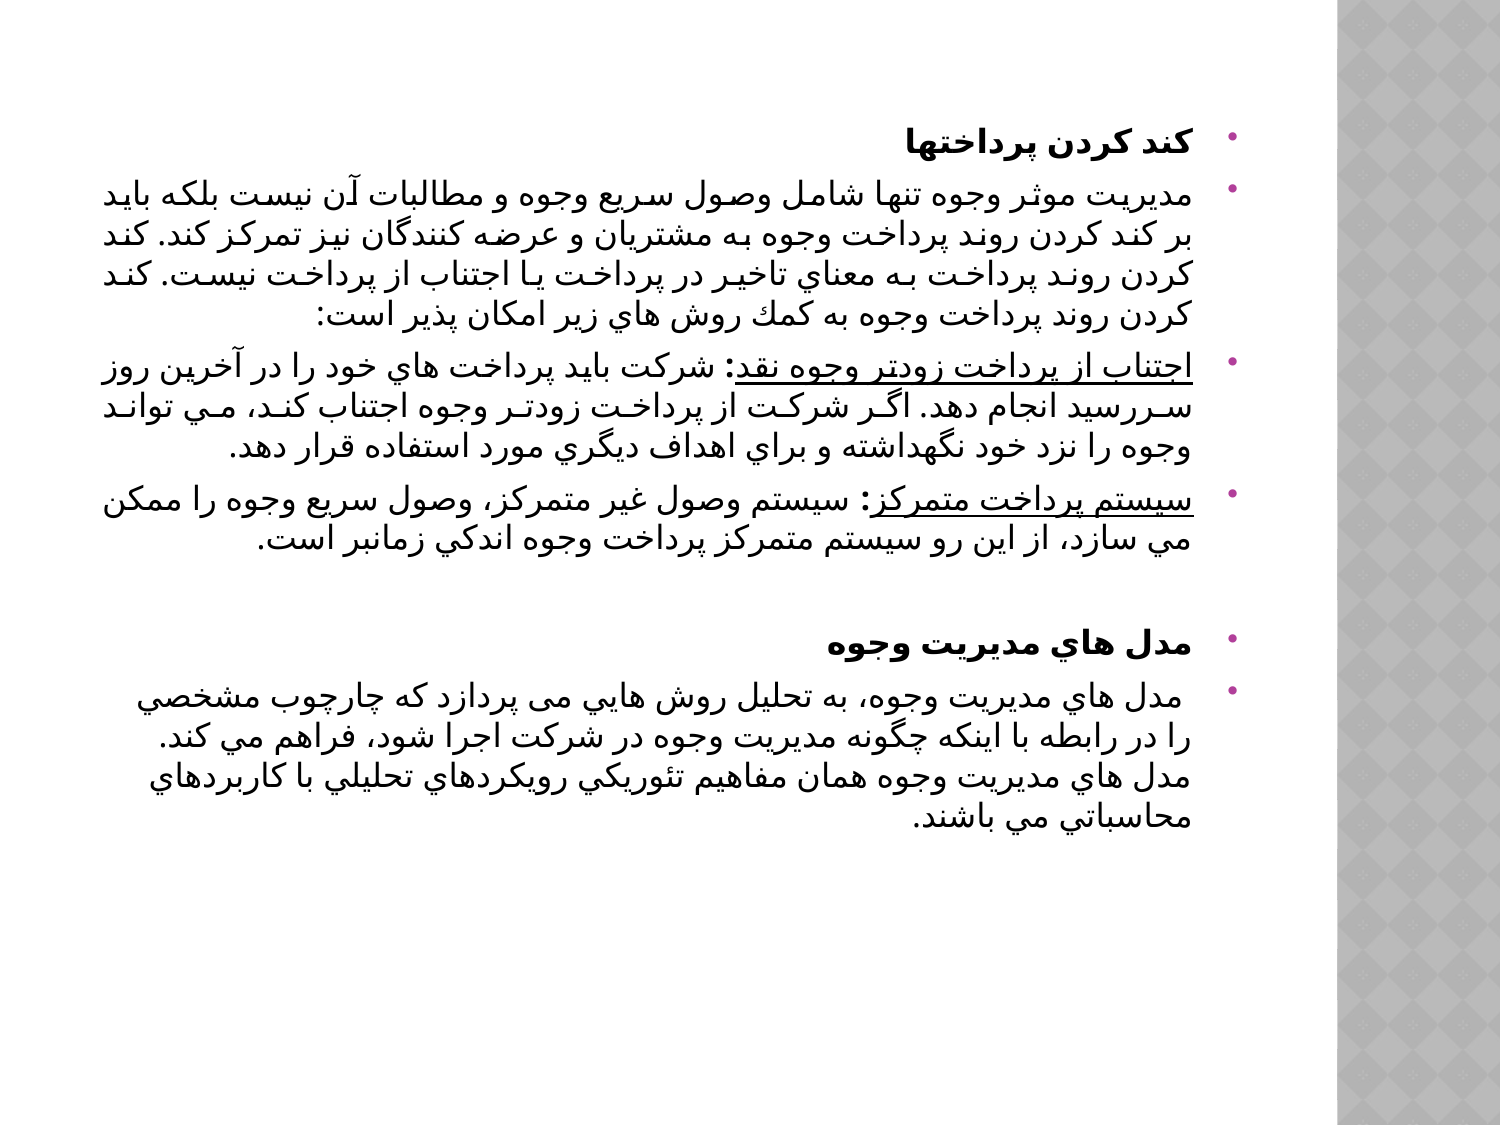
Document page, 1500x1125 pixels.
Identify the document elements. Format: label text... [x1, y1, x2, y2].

list کند کردن پرداخت­ها مديريت موثر وجوه تنها شامل وصول سريع وجوه و مطالبات آن نيست بلكه بايد بر كند كردن روند پرداخت وجوه به مشتريان و عرضه كنندگان نيز تمركز كند. كند كردن روند پرداخت به معناي تاخير در پرداخت يا اجتناب از پرداخت نيست. كند كردن روند پرداخت وجوه به كمك روش هاي زير امكان پذير است: اجتناب از پرداخت زودتر وجوه نقد: شركت بايد پرداخت هاي خود را در آخرين روز سررسيد انجام دهد. اگر شركت از پرداخت زودتر وجوه اجتناب كند، مي تواند وجوه را نزد خود نگهداشته و براي اهداف ديگري مورد استفاده قرار دهد. سيستم پرداخت متمركز: سيستم وصول غیر متمركز، وصول سريع وجوه را ممكن مي سازد، از اين رو سيستم متمركز پرداخت وجوه اندكي زمانبر است. مدل هاي مديريت وجوه مدل هاي مديريت وجوه، به تحلیل روش هايي می پردازد كه چارچوب مشخصي را در رابطه با اينكه چگونه مديريت وجوه در شركت اجرا شود، فراهم مي كند. مدل هاي مديريت وجوه همان مفاهيم تئوريكي رويكردهاي تحليلي با كاربردهاي محاسباتي مي باشند. [87, 112, 1254, 988]
